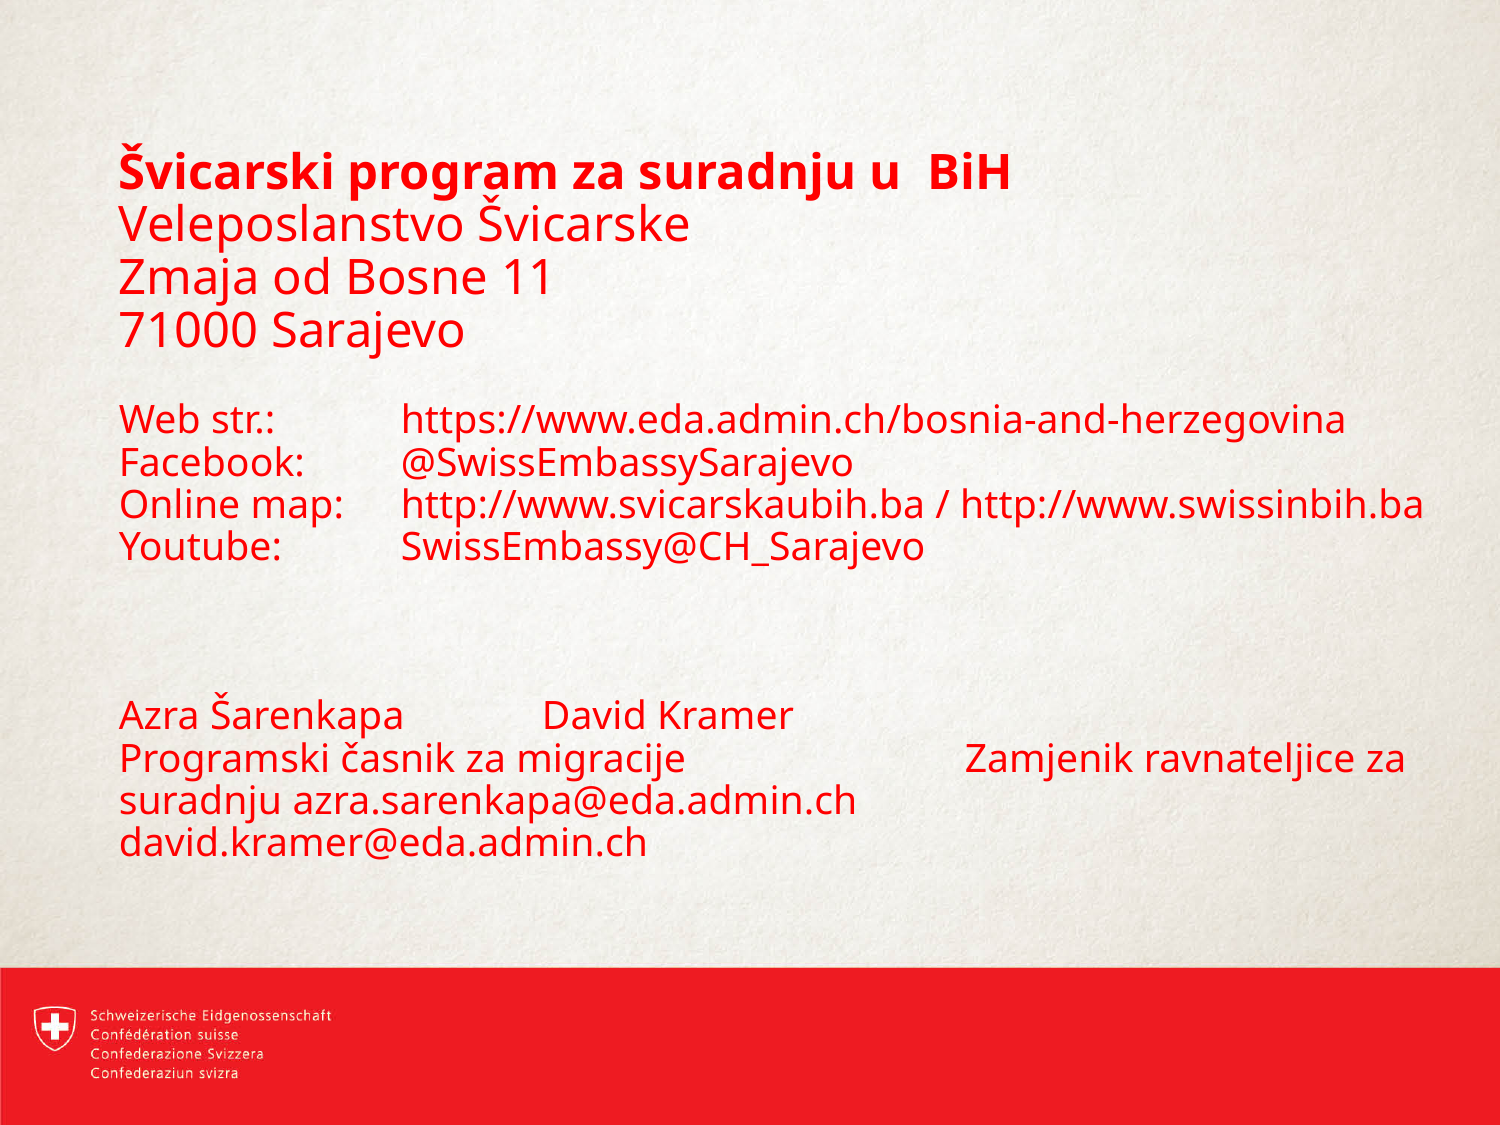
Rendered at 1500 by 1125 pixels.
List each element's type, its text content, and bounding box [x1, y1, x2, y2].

title Švicarski program za suradnju u BiH Veleposlanstvo Švicarske Zmaja od Bosne 11 71000 Sarajevo Web str.: https://www.eda.admin.ch/bosnia-and-herzegovina Facebook: @SwissEmbassySarajevo Online map: http://www.svicarskaubih.ba / http://www.swissinbih.ba Youtube: SwissEmbassy@CH_Sarajevo Azra Šarenkapa David Kramer Programski časnik za migracije Zamjenik ravnateljice za suradnju azra.sarenkapa@eda.admin.ch david.kramer@eda.admin.ch [103, 118, 1465, 873]
picture [0, 0, 1500, 1125]
